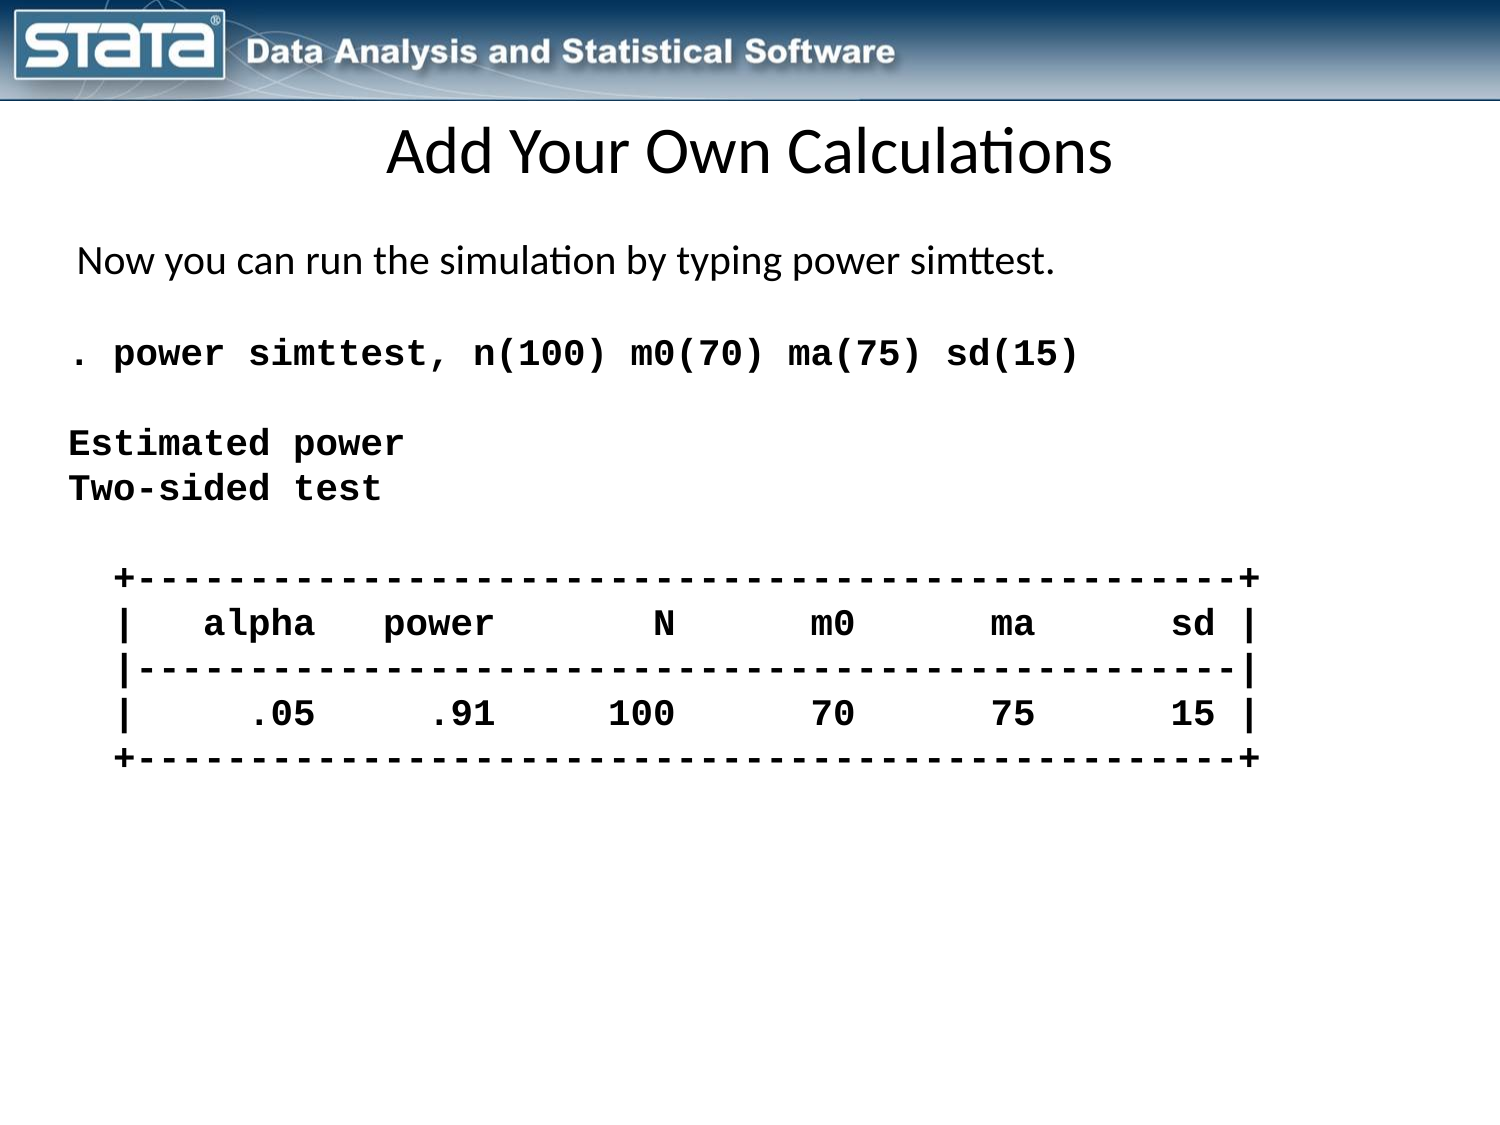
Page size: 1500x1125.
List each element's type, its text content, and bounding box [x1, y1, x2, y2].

list Now you can run the simulation by typing power simttest. . power simttest, n(100) m0(70) ma(75) sd(15) Estimated power Two-sided test +-------------------------------------------------+ | alpha power N m0 ma sd | |-------------------------------------------------| | .05 .91 100 70 75 15 | +-------------------------------------------------+ [53, 224, 1447, 1088]
picture [0, 0, 1500, 99]
text_box Add Your Own Calculations [0, 99, 1500, 195]
